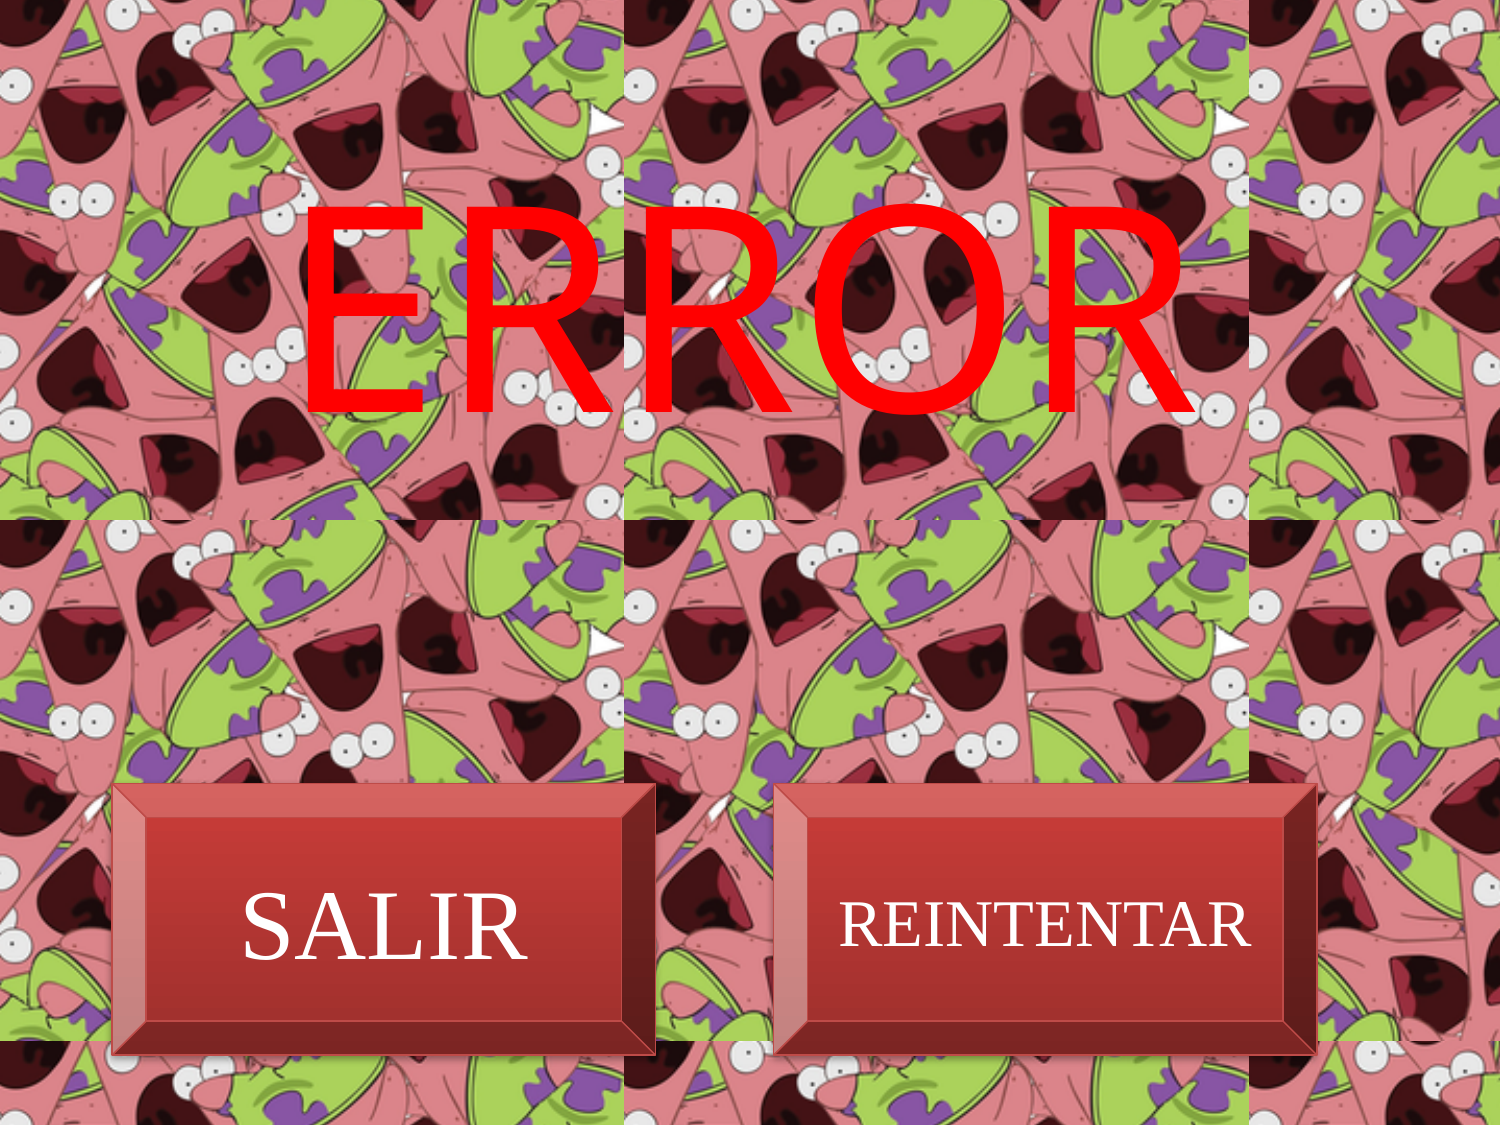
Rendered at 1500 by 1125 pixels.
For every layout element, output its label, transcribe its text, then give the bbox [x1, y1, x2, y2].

picture [0, 0, 1500, 1125]
text_box SALIR [111, 782, 657, 1056]
text_box REINTENTAR [773, 782, 1318, 1056]
text_box ERROR [265, 117, 1424, 478]
